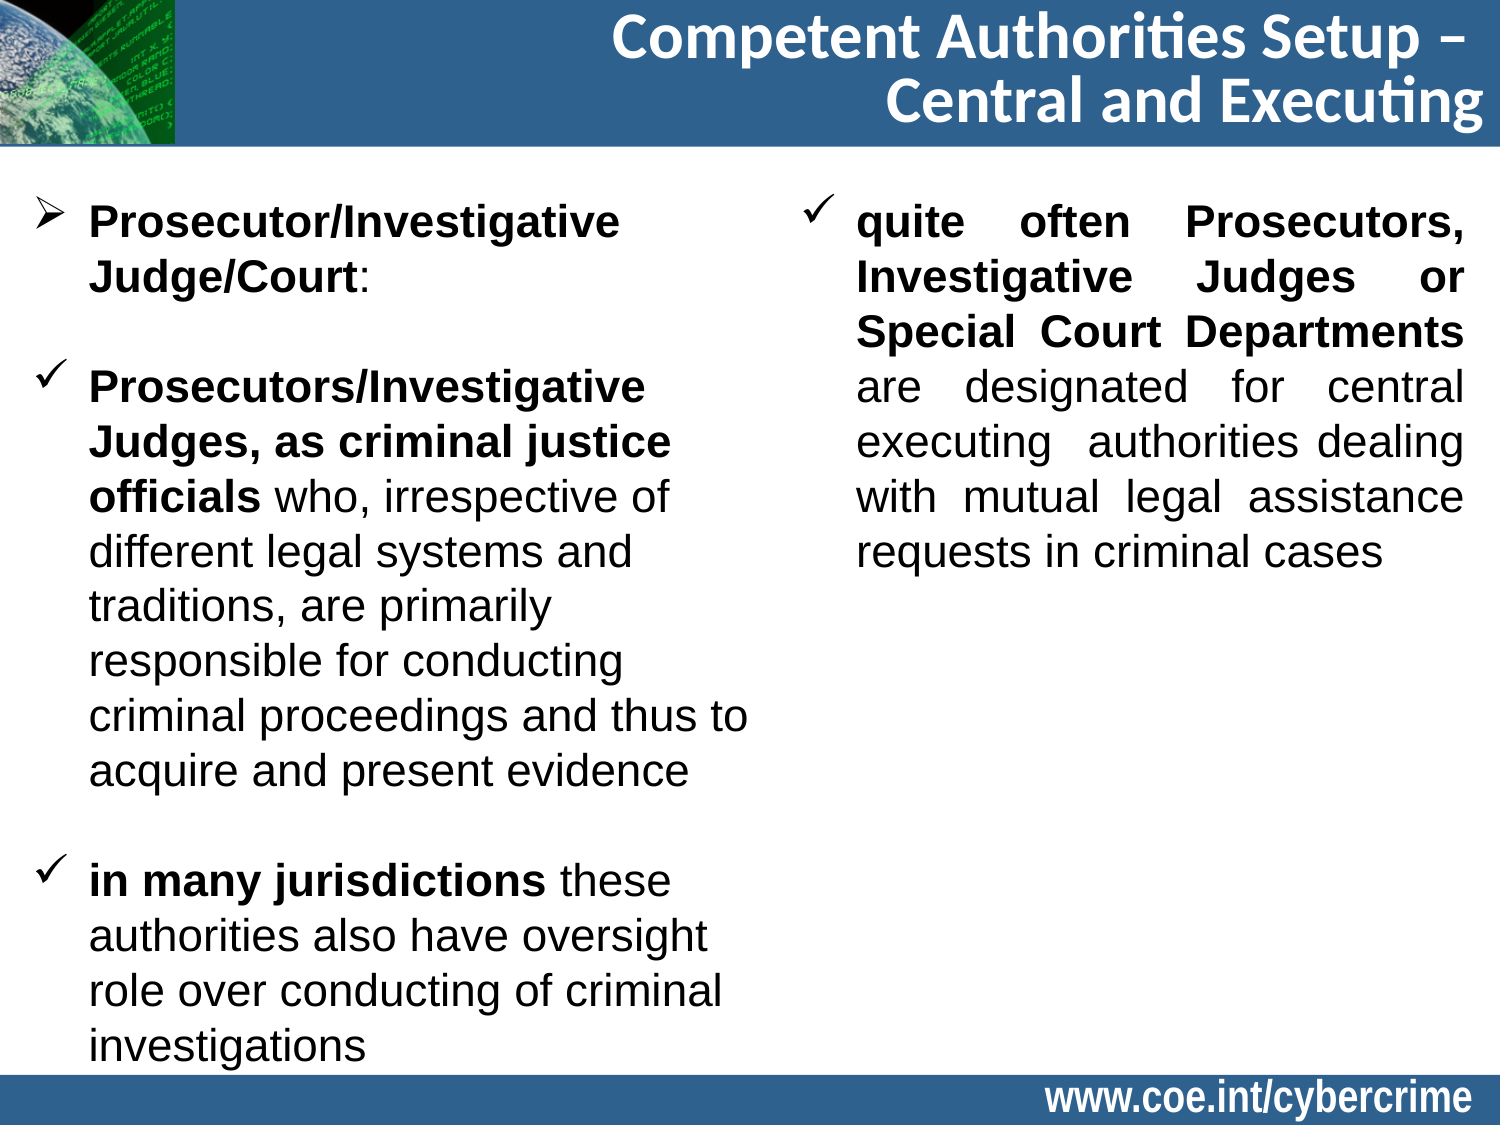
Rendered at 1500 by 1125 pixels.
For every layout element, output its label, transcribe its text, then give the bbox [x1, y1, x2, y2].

text_box [0, 1073, 1030, 1125]
text_box Prosecutor/Investigative Judge/Court: Prosecutors/Investigative Judges, as criminal justice officials who, irrespective of different legal systems and traditions, are primarily responsible for conducting criminal proceedings and thus to acquire and present evidence in many jurisdictions these authorities also have oversight role over conducting of criminal investigations [17, 183, 766, 1079]
text_box Competent Authorities Setup – Central and Executing [177, 0, 1500, 149]
text_box www.coe.int/cybercrime [1030, 1059, 1500, 1125]
picture [0, 0, 175, 144]
text_box quite often Prosecutors, Investigative Judges or Special Court Departments are designated for central executing authorities dealing with mutual legal assistance requests in criminal cases [784, 183, 1480, 584]
